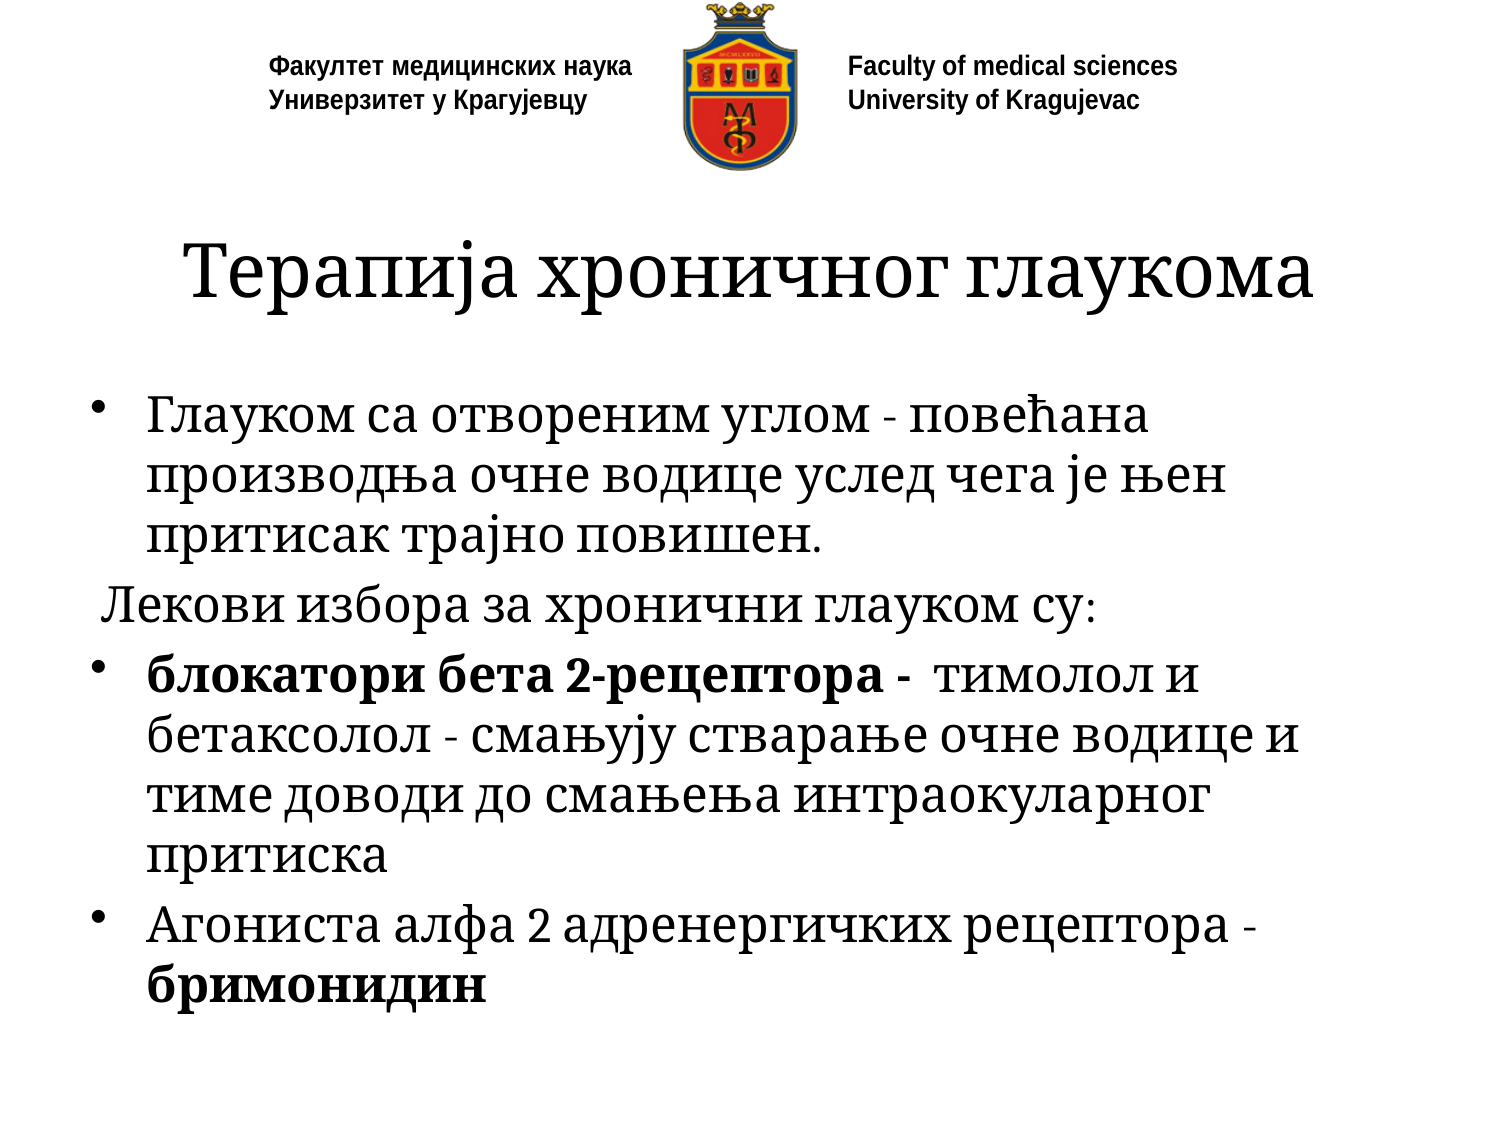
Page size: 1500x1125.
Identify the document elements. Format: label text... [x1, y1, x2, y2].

title Терапија хроничног глаукома [74, 173, 1426, 362]
list Глауком са отвореним углом - повећана производња очне водице услед чега је њен притисак трајно повишен. Лекови избора за хронични глауком су: блокатори бета 2-рецептора - тимолол и бетаксолол - смањују стварање очне водице и тиме доводи до смањења интраокуларног притиска Агониста алфа 2 адренергичких рецептора -бримонидин [74, 374, 1426, 1118]
